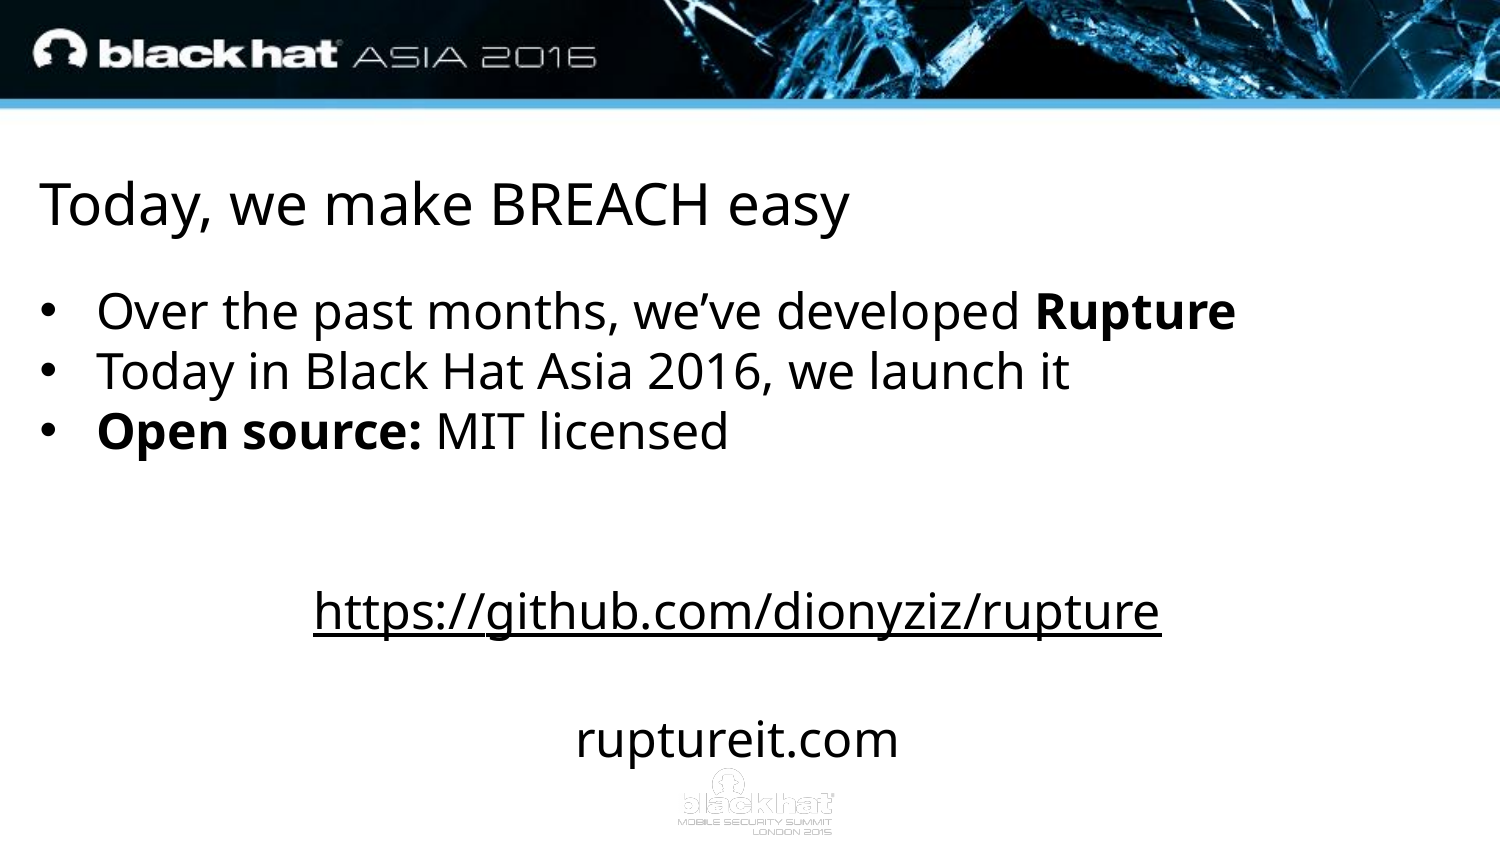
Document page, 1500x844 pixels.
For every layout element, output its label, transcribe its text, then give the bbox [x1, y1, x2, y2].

text_box Over the past months, we’ve developed Rupture Today in Black Hat Asia 2016, we launch it Open source: MIT licensed https://github.com/dionyziz/rupture ruptureit.com [24, 271, 1450, 775]
picture [0, 0, 1500, 844]
text_box Today, we make BREACH easy [24, 159, 1438, 245]
